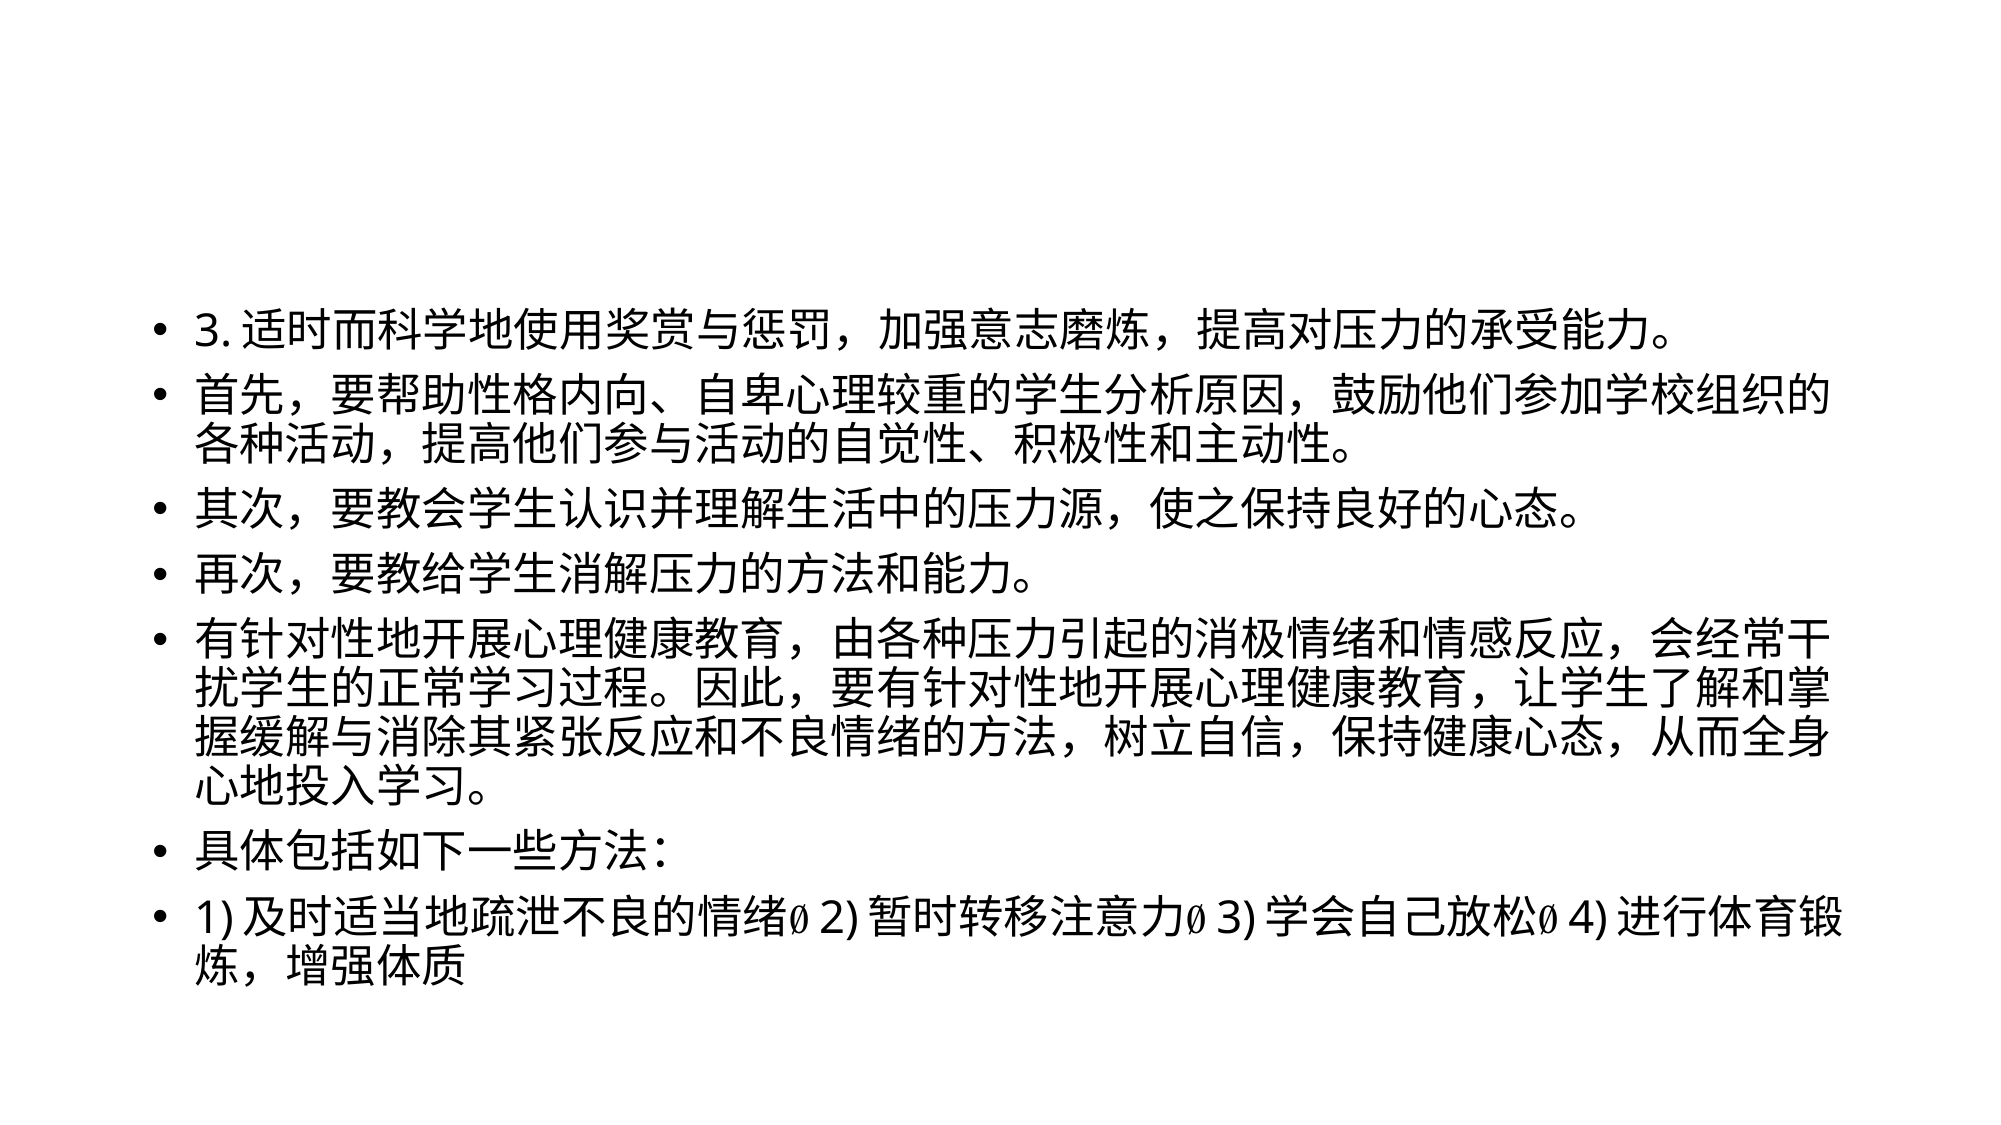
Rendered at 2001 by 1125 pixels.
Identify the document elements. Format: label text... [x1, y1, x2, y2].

list 3.适时而科学地使用奖赏与惩罚，加强意志磨炼，提高对压力的承受能力。 首先，要帮助性格内向、自卑心理较重的学生分析原因，鼓励他们参加学校组织的各种活动，提高他们参与活动的自觉性、积极性和主动性。 其次，要教会学生认识并理解生活中的压力源，使之保持良好的心态。 再次，要教给学生消解压力的方法和能力。 有针对性地开展心理健康教育，由各种压力引起的消极情绪和情感反应，会经常干扰学生的正常学习过程。因此，要有针对性地开展心理健康教育，让学生了解和掌握缓解与消除其紧张反应和不良情绪的方法，树立自信，保持健康心态，从而全身心地投入学习。 具体包括如下一些方法： 1)及时适当地疏泄不良的情绪2)暂时转移注意力3)学会自己放松4)进行体育锻炼，增强体质 [137, 299, 1863, 1014]
